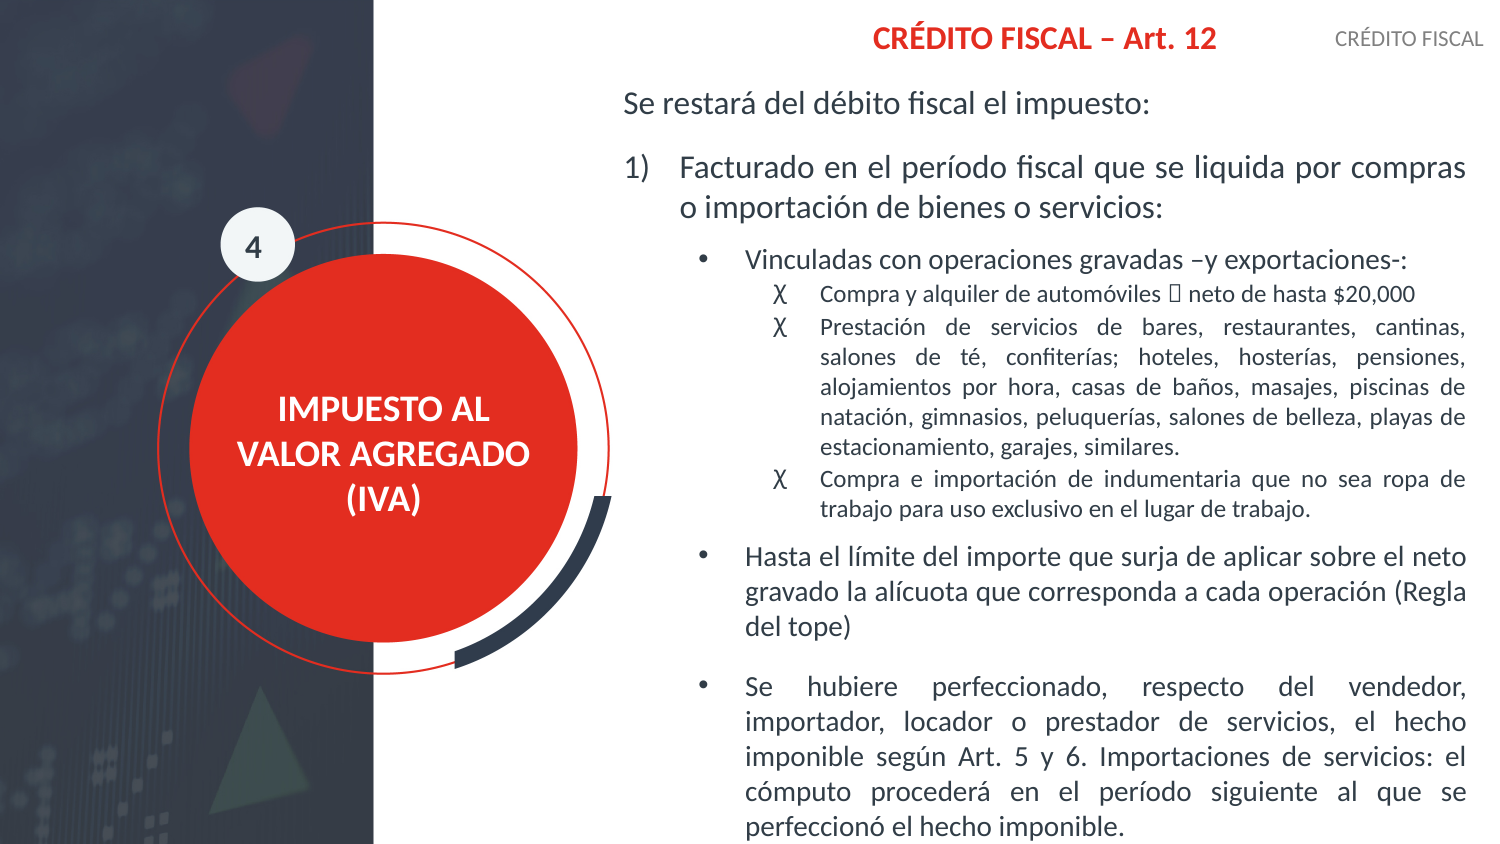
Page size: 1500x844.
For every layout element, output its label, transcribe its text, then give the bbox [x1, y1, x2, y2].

text_box 4 [230, 217, 278, 269]
subtitle CRÉDITO FISCAL – Art. 12 Se restará del débito fiscal el impuesto: Facturado en el período fiscal que se liquida por compras o importación de bienes o servicios: Vinculadas con operaciones gravadas –y exportaciones-: Compra y alquiler de automóviles  neto de hasta $20,000 Prestación de servicios de bares, restaurantes, cantinas, salones de té, confiterías; hoteles, hosterías, pensiones, alojamientos por hora, casas de baños, masajes, piscinas de natación, gimnasios, peluquerías, salones de belleza, playas de estacionamiento, garajes, similares. Compra e importación de indumentaria que no sea ropa de trabajo para uso exclusivo en el lugar de trabajo. Hasta el límite del importe que surja de aplicar sobre el neto gravado la alícuota que corresponda a cada operación (Regla del tope) Se hubiere perfeccionado, respecto del vendedor, importador, locador o prestador de servicios, el hecho imponible según Art. 5 y 6. Importaciones de servicios: el cómputo procederá en el período siguiente al que se perfeccionó el hecho imponible. [608, 8, 1483, 804]
title IMPUESTO AL VALOR AGREGADO (IVA) [206, 351, 561, 552]
text_box CRÉDITO FISCAL [760, 16, 1500, 64]
picture [0, 0, 1500, 844]
